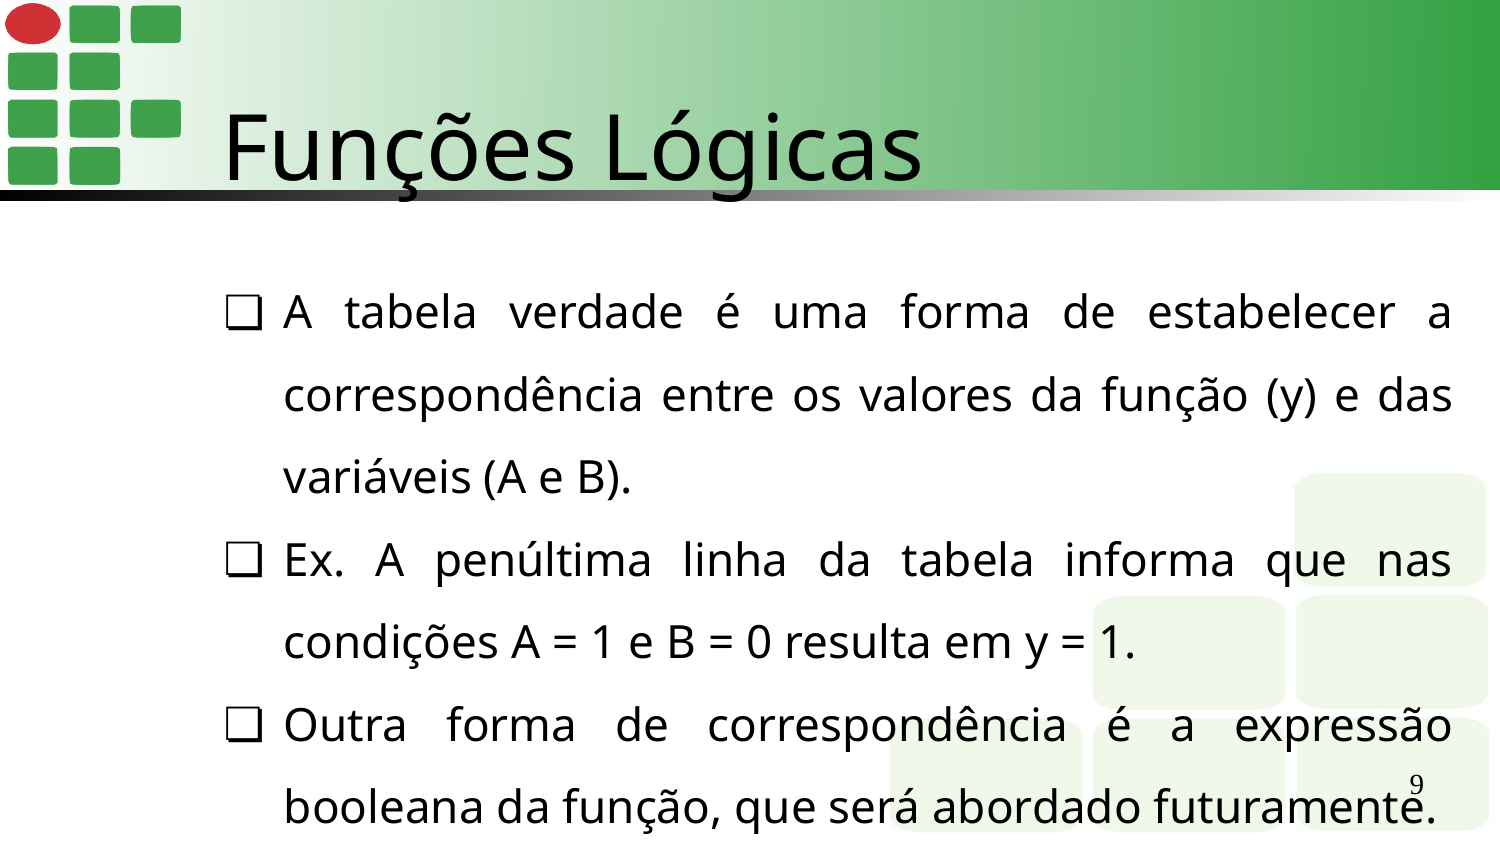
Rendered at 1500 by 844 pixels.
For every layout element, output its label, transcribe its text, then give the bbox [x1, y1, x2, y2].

picture [803, 441, 1495, 835]
text_box Funções Lógicas [206, 26, 1468, 207]
picture [5, 3, 181, 185]
slide_number ‹#› [1075, 812, 1425, 827]
text_box A tabela verdade é uma forma de estabelecer a correspondência entre os valores da função (y) e das variáveis (A e B). Ex. A penúltima linha da tabela informa que nas condições A = 1 e B = 0 resulta em y = 1. Outra forma de correspondência é a expressão booleana da função, que será abordado futuramente. [193, 248, 1469, 812]
